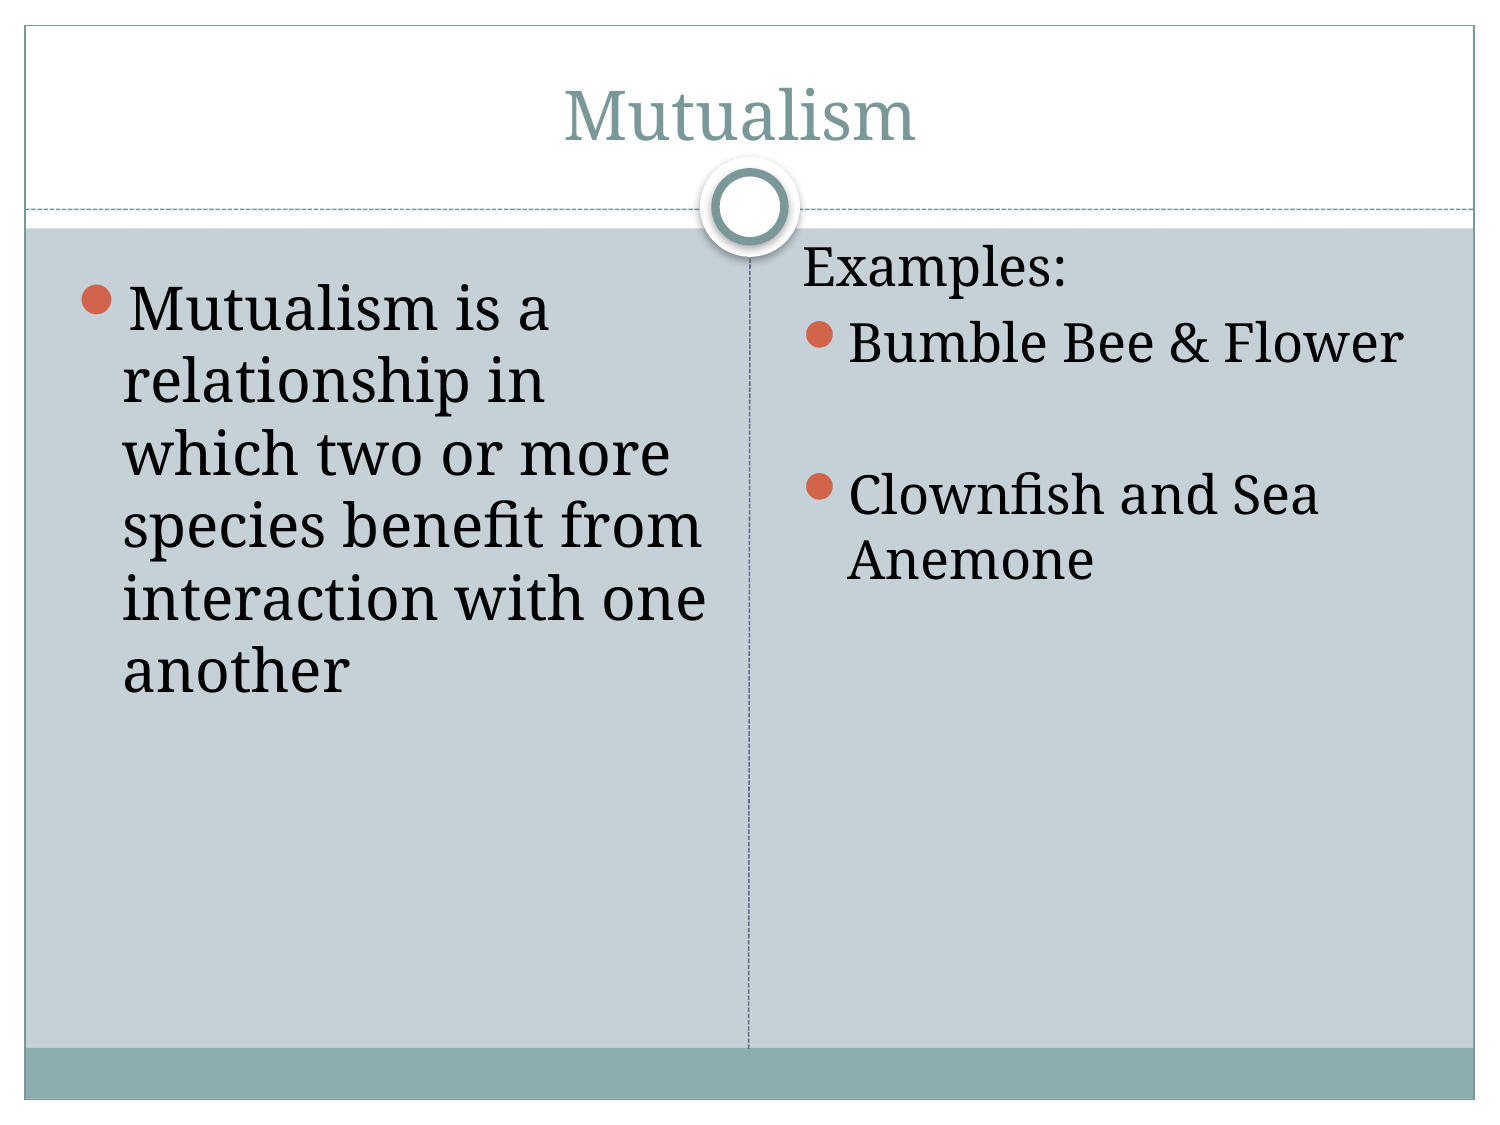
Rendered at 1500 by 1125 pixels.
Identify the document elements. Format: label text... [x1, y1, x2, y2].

list Mutualism is a relationship in which two or more species benefit from interaction with one another [62, 262, 750, 1005]
title Mutualism [49, 37, 1450, 162]
list Examples: Bumble Bee & Flower Clownfish and Sea Anemone [787, 224, 1450, 993]
